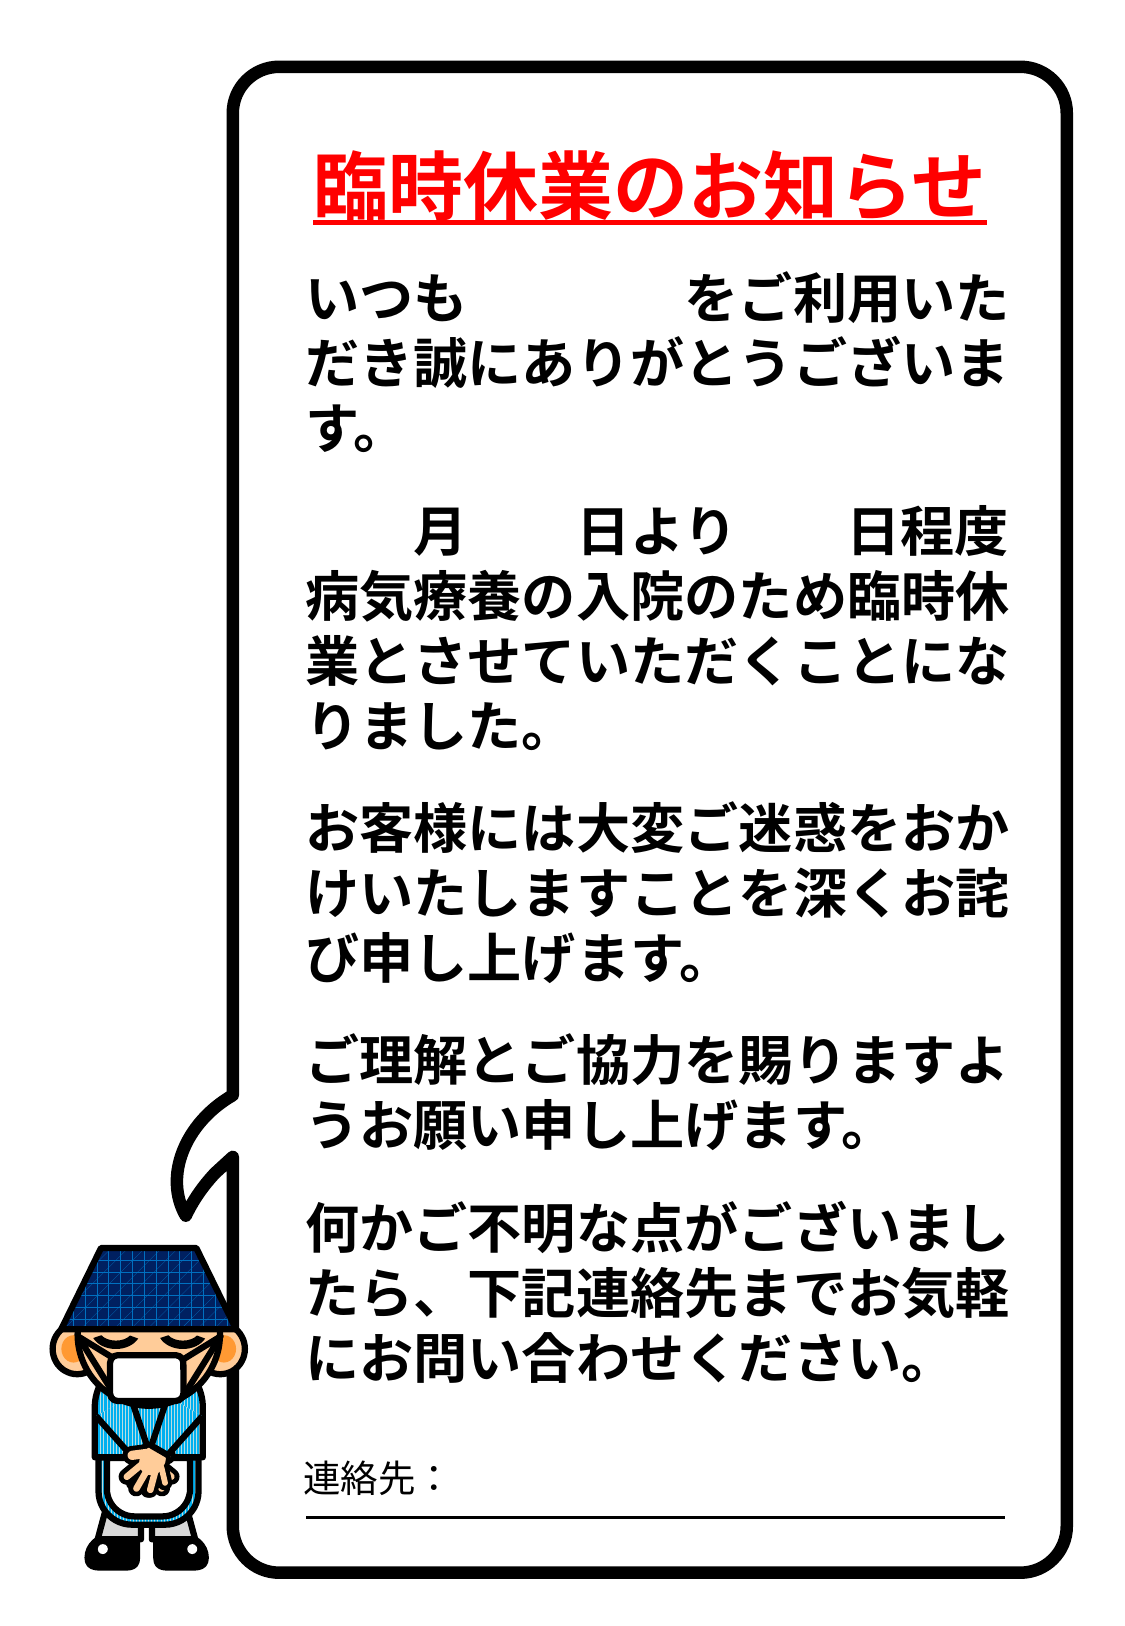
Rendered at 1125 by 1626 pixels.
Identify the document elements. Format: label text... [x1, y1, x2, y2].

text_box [52, 1247, 246, 1568]
text_box 臨時休業のお知らせ [260, 131, 1040, 237]
text_box いつも をご利用いただき誠にありがとうございます。 月 日より 日程度 病気療養の入院のため臨時休業とさせていただくことになりました。 お客様には大変ご迷惑をおかけいたしますことを深くお詫び申し上げます。 ご理解とご協力を賜りますようお願い申し上げます。 何かご不明な点がございましたら、下記連絡先までお気軽にお問い合わせください。 [290, 257, 1027, 1397]
text_box [174, 64, 1069, 1575]
text_box 連絡先： [288, 1447, 961, 1508]
